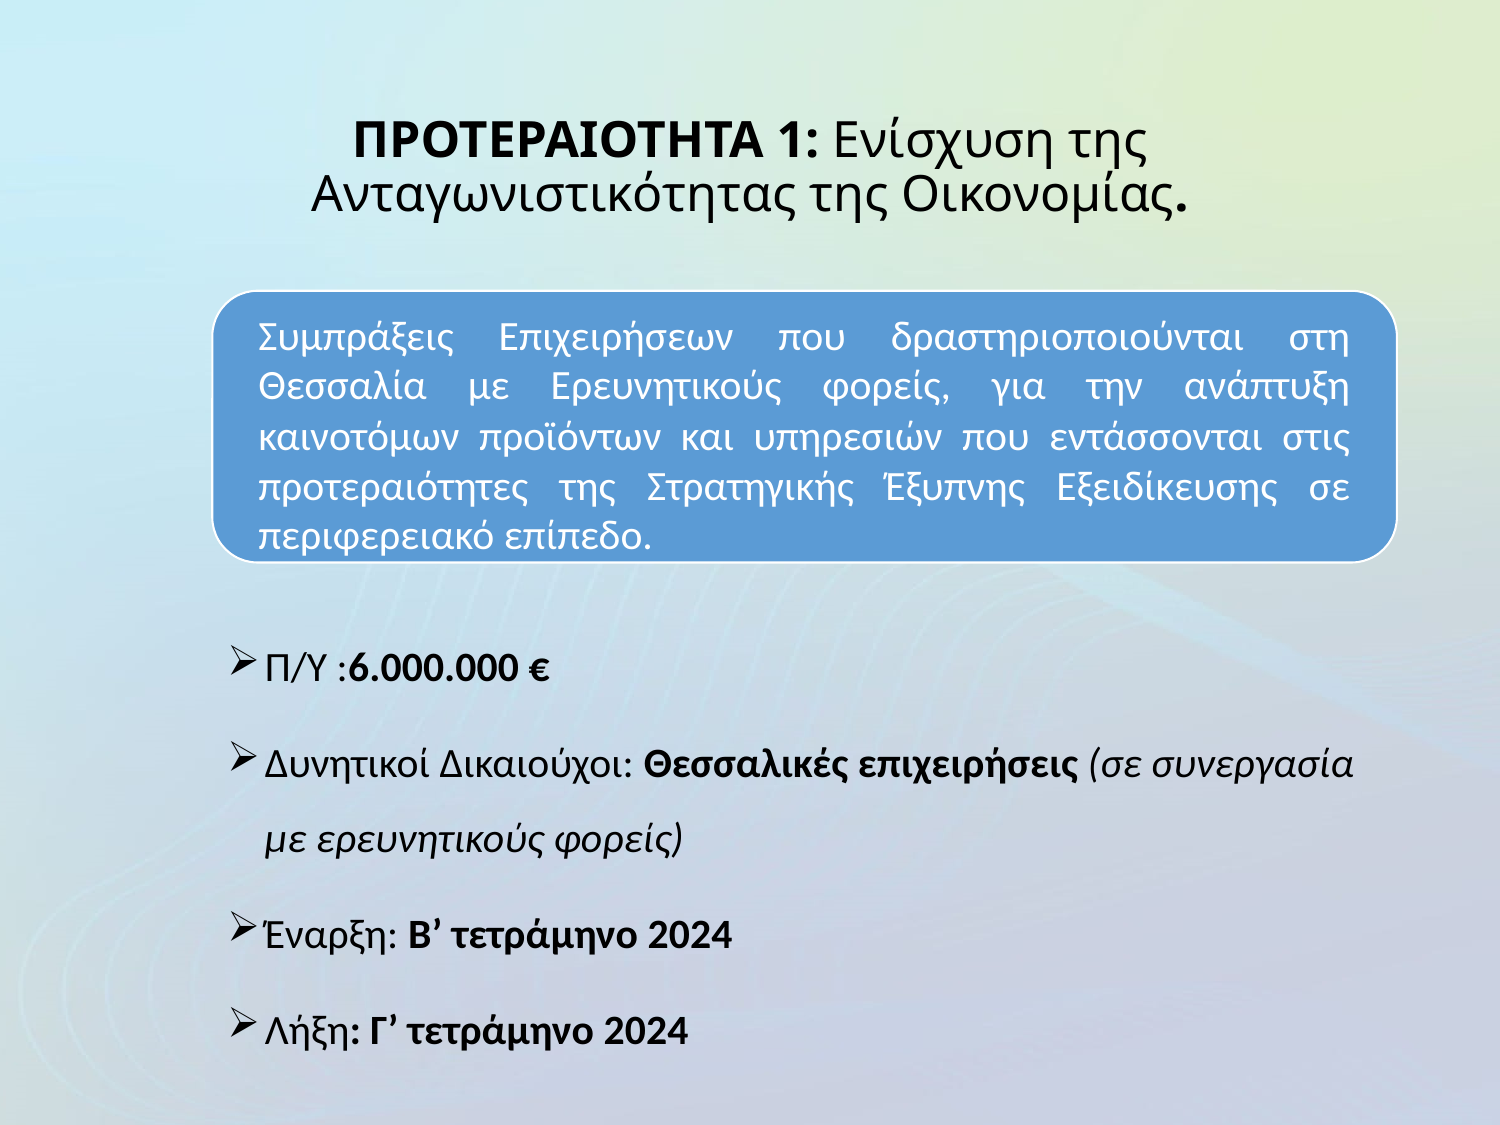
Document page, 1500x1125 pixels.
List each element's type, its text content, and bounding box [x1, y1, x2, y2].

title ΠΡΟΤΕΡΑΙΟΤΗΤΑ 1: Ενίσχυση της Ανταγωνιστικότητας της Οικονομίας. [103, 59, 1397, 278]
picture [0, 0, 1500, 1125]
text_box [212, 290, 1397, 563]
list Π/Υ :6.000.000 € Δυνητικοί Δικαιούχοι: Θεσσαλικές επιχειρήσεις (σε συνεργασία με ερευνητικούς φορείς) Έναρξη: Β’ τετράμηνο 2024 Λήξη: Γ’ τετράμηνο 2024 [212, 607, 1384, 1045]
